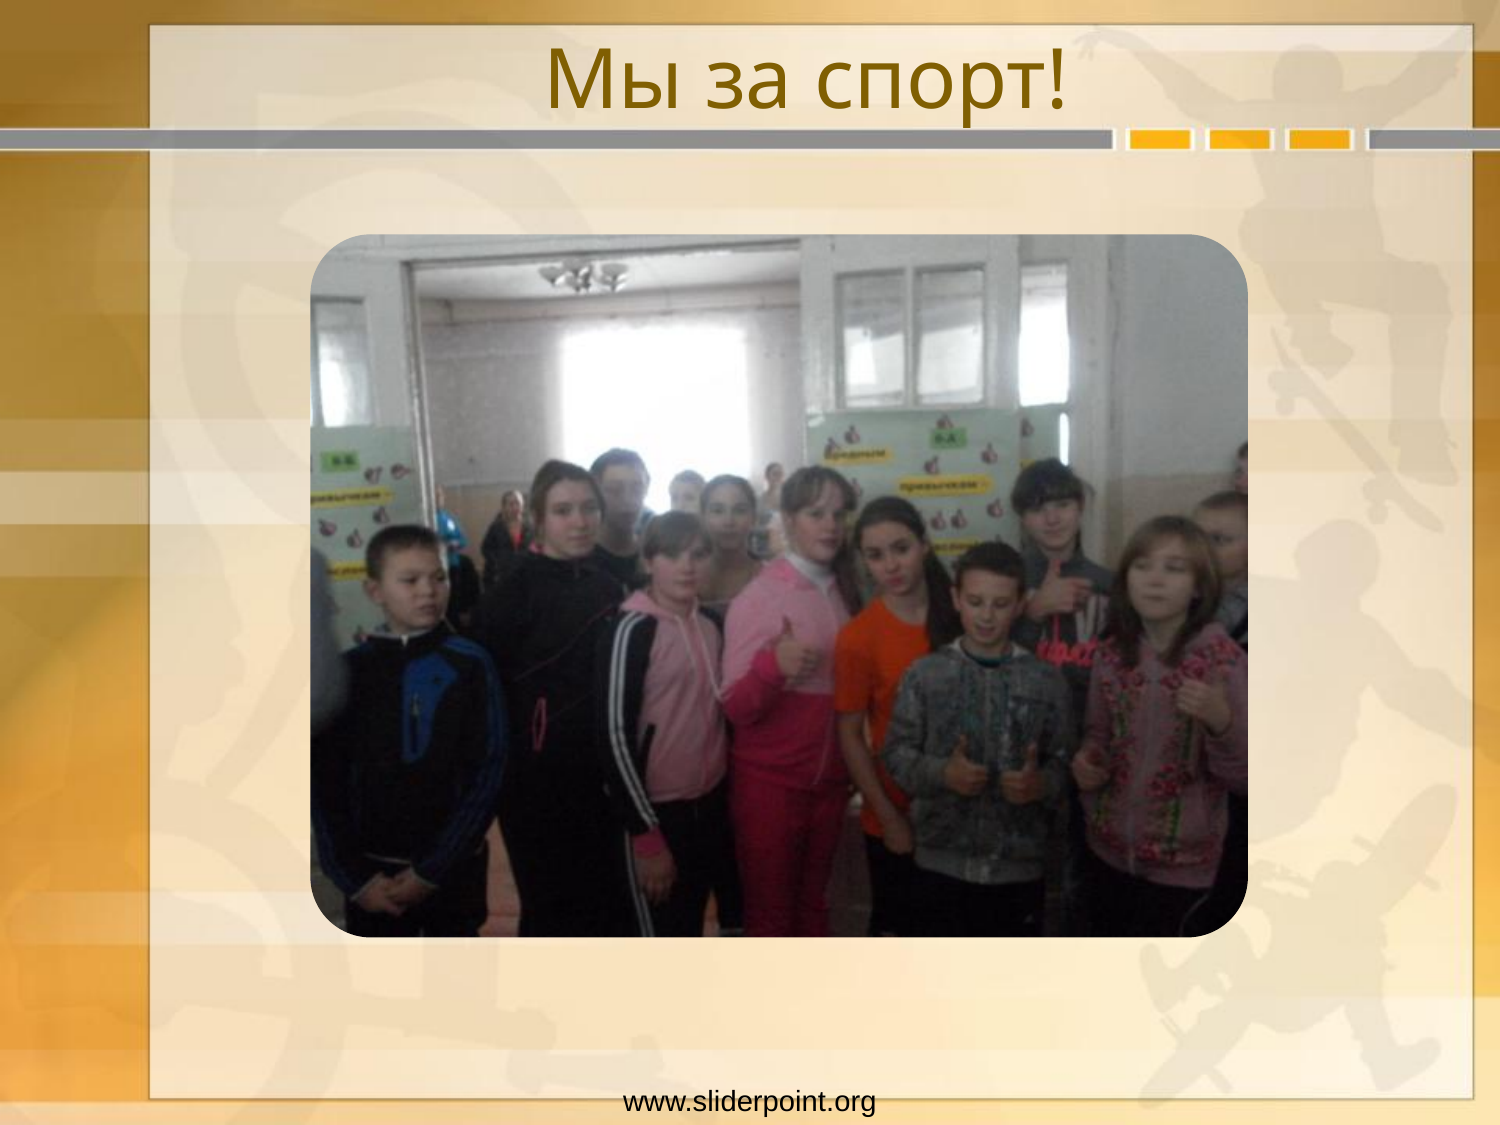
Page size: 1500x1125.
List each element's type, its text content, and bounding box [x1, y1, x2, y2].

title Мы за спорт! [149, 0, 1463, 151]
picture [0, 0, 1500, 1125]
footer www.sliderpoint.org [512, 1074, 988, 1125]
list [310, 234, 1249, 938]
